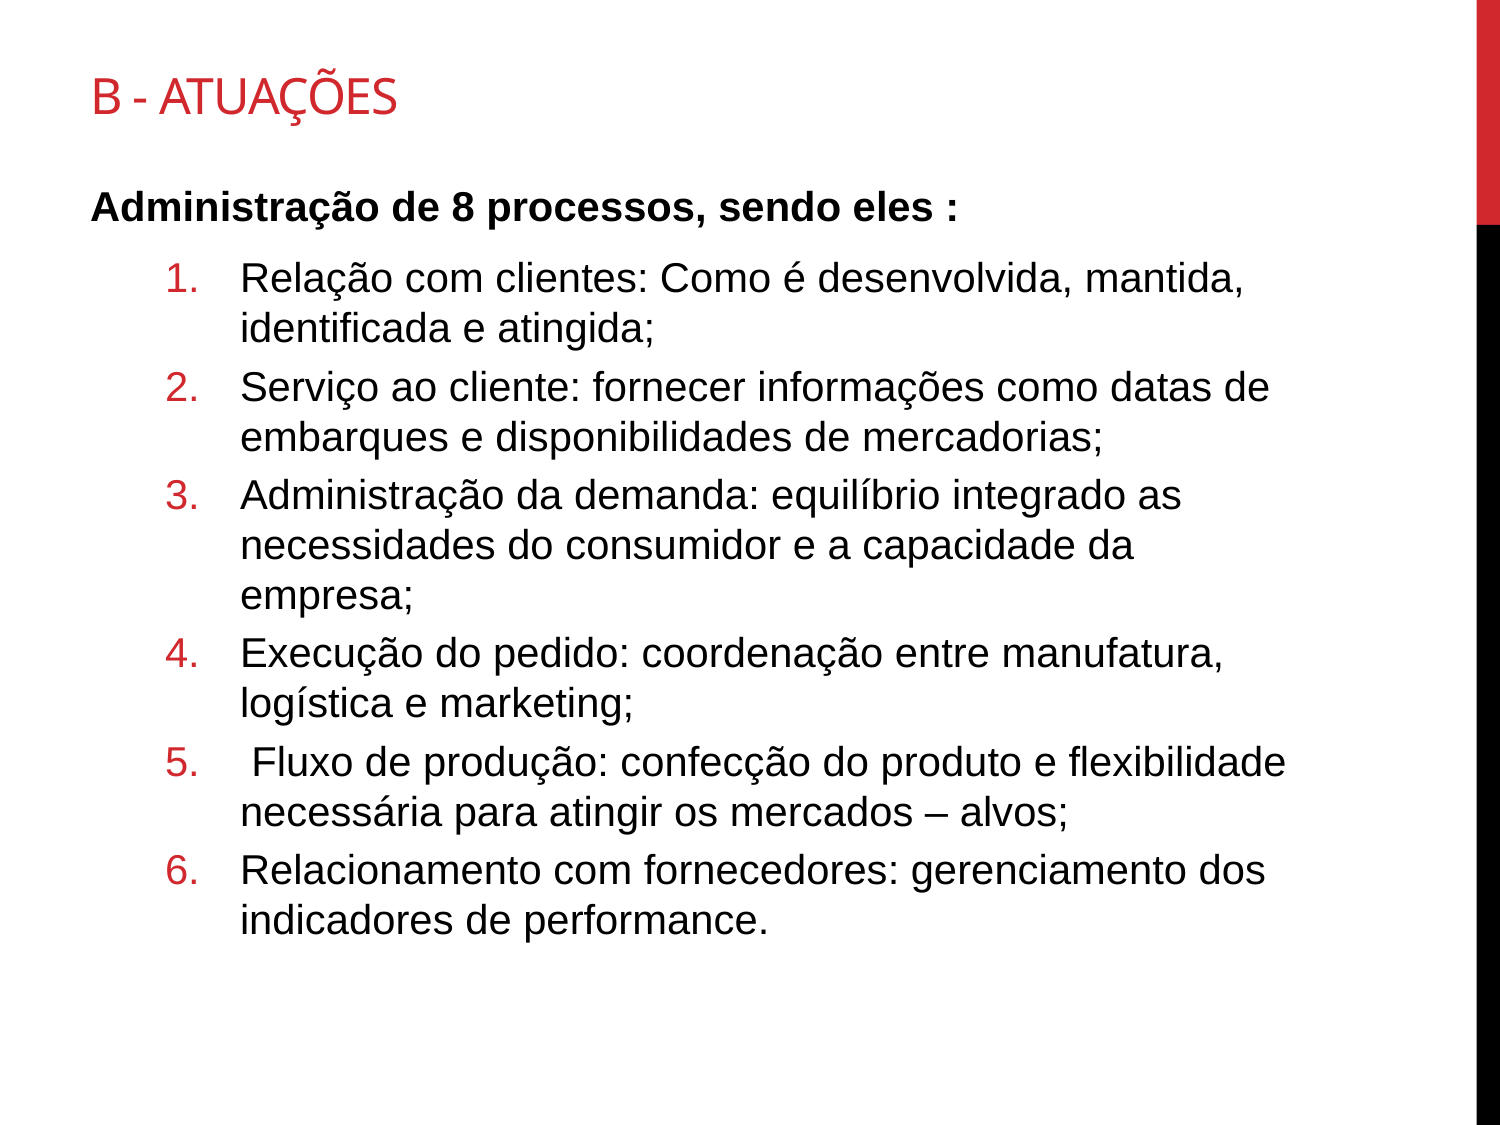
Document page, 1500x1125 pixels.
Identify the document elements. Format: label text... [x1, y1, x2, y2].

title B - Atuações [75, 19, 1025, 132]
list Administração de 8 processos, sendo eles : Relação com clientes: Como é desenvolvida, mantida, identificada e atingida; Serviço ao cliente: fornecer informações como datas de embarques e disponibilidades de mercadorias; Administração da demanda: equilíbrio integrado as necessidades do consumidor e a capacidade da empresa; Execução do pedido: coordenação entre manufatura, logística e marketing; Fluxo de produção: confecção do produto e flexibilidade necessária para atingir os mercados – alvos; Relacionamento com fornecedores: gerenciamento dos indicadores de performance. [75, 172, 1325, 1005]
